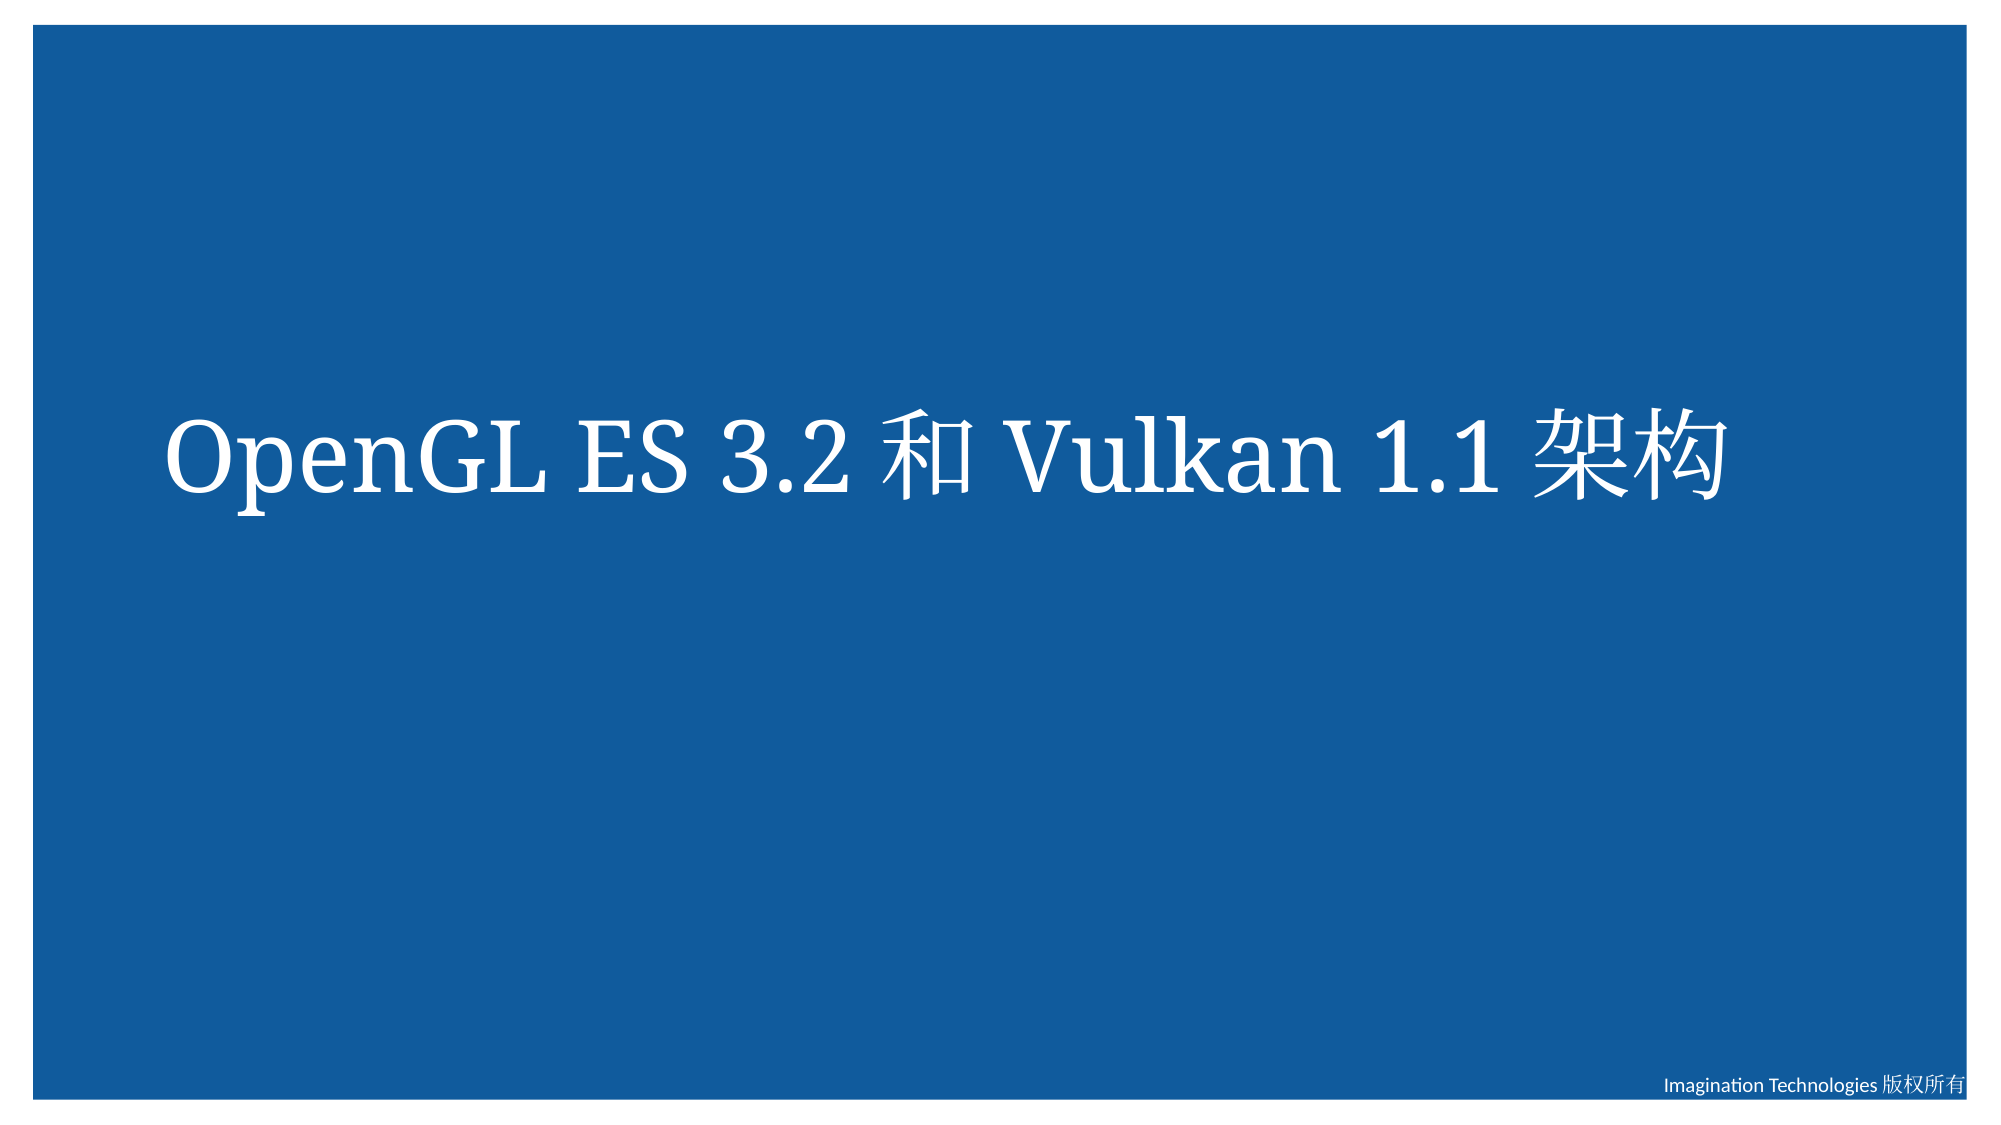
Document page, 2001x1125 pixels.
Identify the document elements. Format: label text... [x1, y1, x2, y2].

title OpenGL ES 3.2和Vulkan 1.1架构 [146, 317, 1870, 597]
text_box Imagination Technologies版权所有 [31, 1064, 1981, 1105]
